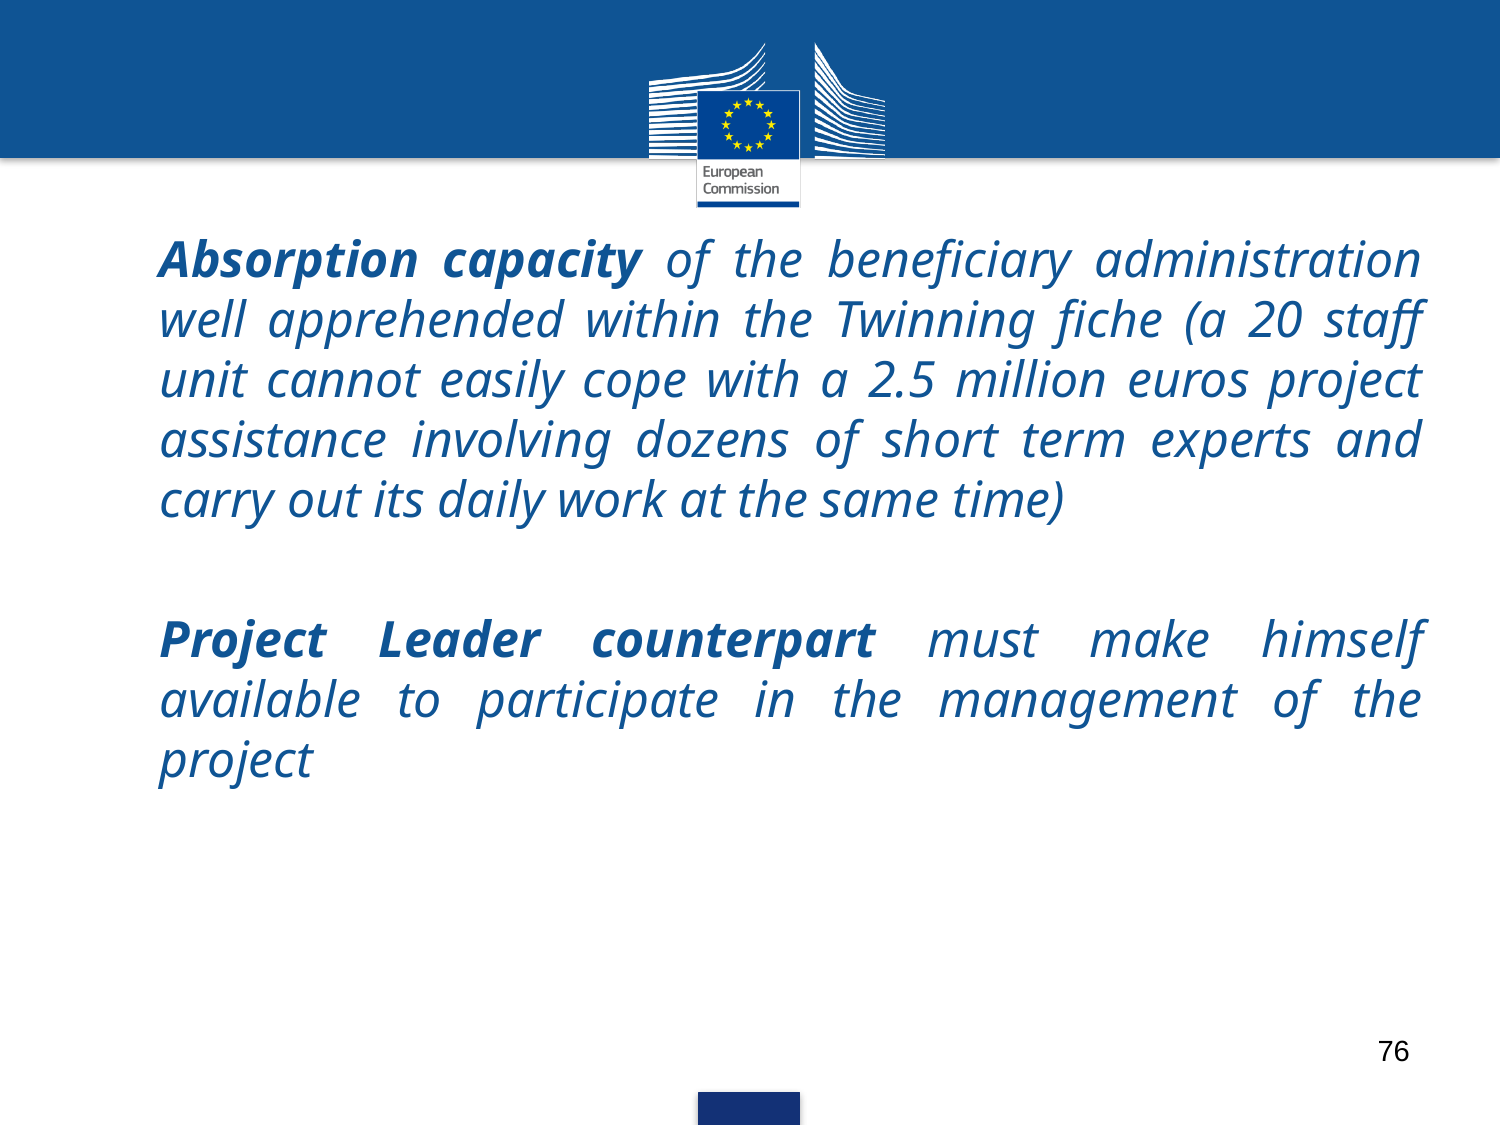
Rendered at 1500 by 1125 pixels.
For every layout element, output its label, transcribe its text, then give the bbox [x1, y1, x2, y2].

picture [649, 42, 885, 208]
slide_number 76 [1074, 1024, 1425, 1103]
list Absorption capacity of the beneficiary administration well apprehended within the Twinning fiche (a 20 staff unit cannot easily cope with a 2.5 million euros project assistance involving dozens of short term experts and carry out its daily work at the same time) Project Leader counterpart must make himself available to participate in the management of the project [88, 220, 1439, 1059]
